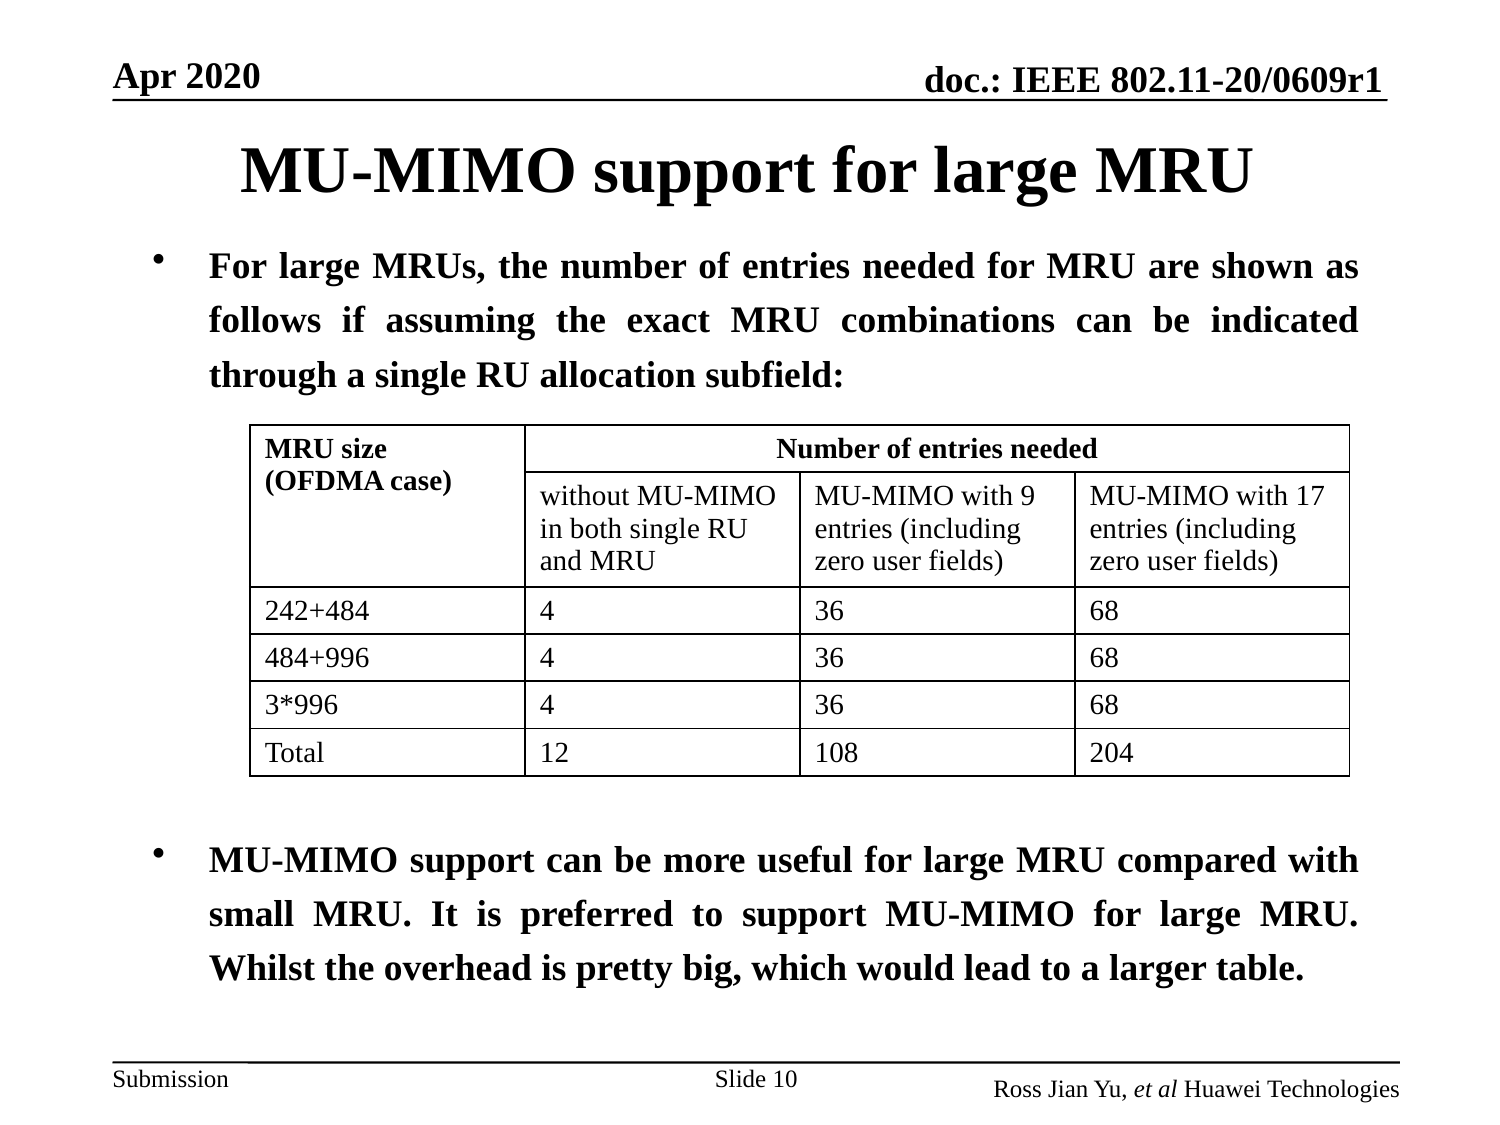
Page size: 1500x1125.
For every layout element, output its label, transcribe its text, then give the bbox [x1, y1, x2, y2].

table_cell 36 [801, 588, 1074, 633]
table_cell 484+996 [251, 635, 524, 680]
table_cell MU-MIMO with 9 entries (including zero user fields) [801, 473, 1074, 586]
table_cell without MU-MIMO in both single RU and MRU [526, 473, 799, 586]
table_cell 68 [1076, 635, 1349, 680]
slide_number Slide 10 [712, 1061, 800, 1093]
table_cell 242+484 [251, 588, 524, 633]
table_cell 4 [526, 588, 799, 633]
table_cell 108 [801, 729, 1074, 775]
table_cell 204 [1076, 729, 1349, 775]
table_cell 4 [526, 682, 799, 728]
table_cell 4 [526, 635, 799, 680]
table_cell 36 [801, 682, 1074, 728]
table_cell Total [251, 729, 524, 775]
table_cell 36 [801, 635, 1074, 680]
table_cell 68 [1076, 682, 1349, 728]
table_cell 68 [1076, 588, 1349, 633]
table_cell 3*996 [251, 682, 524, 728]
title MU-MIMO support for large MRU [99, 121, 1413, 210]
table_cell MU-MIMO with 17 entries (including zero user fields) [1076, 473, 1349, 586]
table_cell 12 [526, 729, 799, 775]
table_header MRU size (OFDMA case) [251, 426, 524, 586]
list For large MRUs, the number of entries needed for MRU are shown as follows if assuming the exact MRU combinations can be indicated through a single RU allocation subfield: MU-MIMO support can be more useful for large MRU compared with small MRU. It is preferred to support MU-MIMO for large MRU. Whilst the overhead is pretty big, which would lead to a larger table. [137, 224, 1376, 1013]
table_header Number of entries needed [526, 426, 1349, 471]
